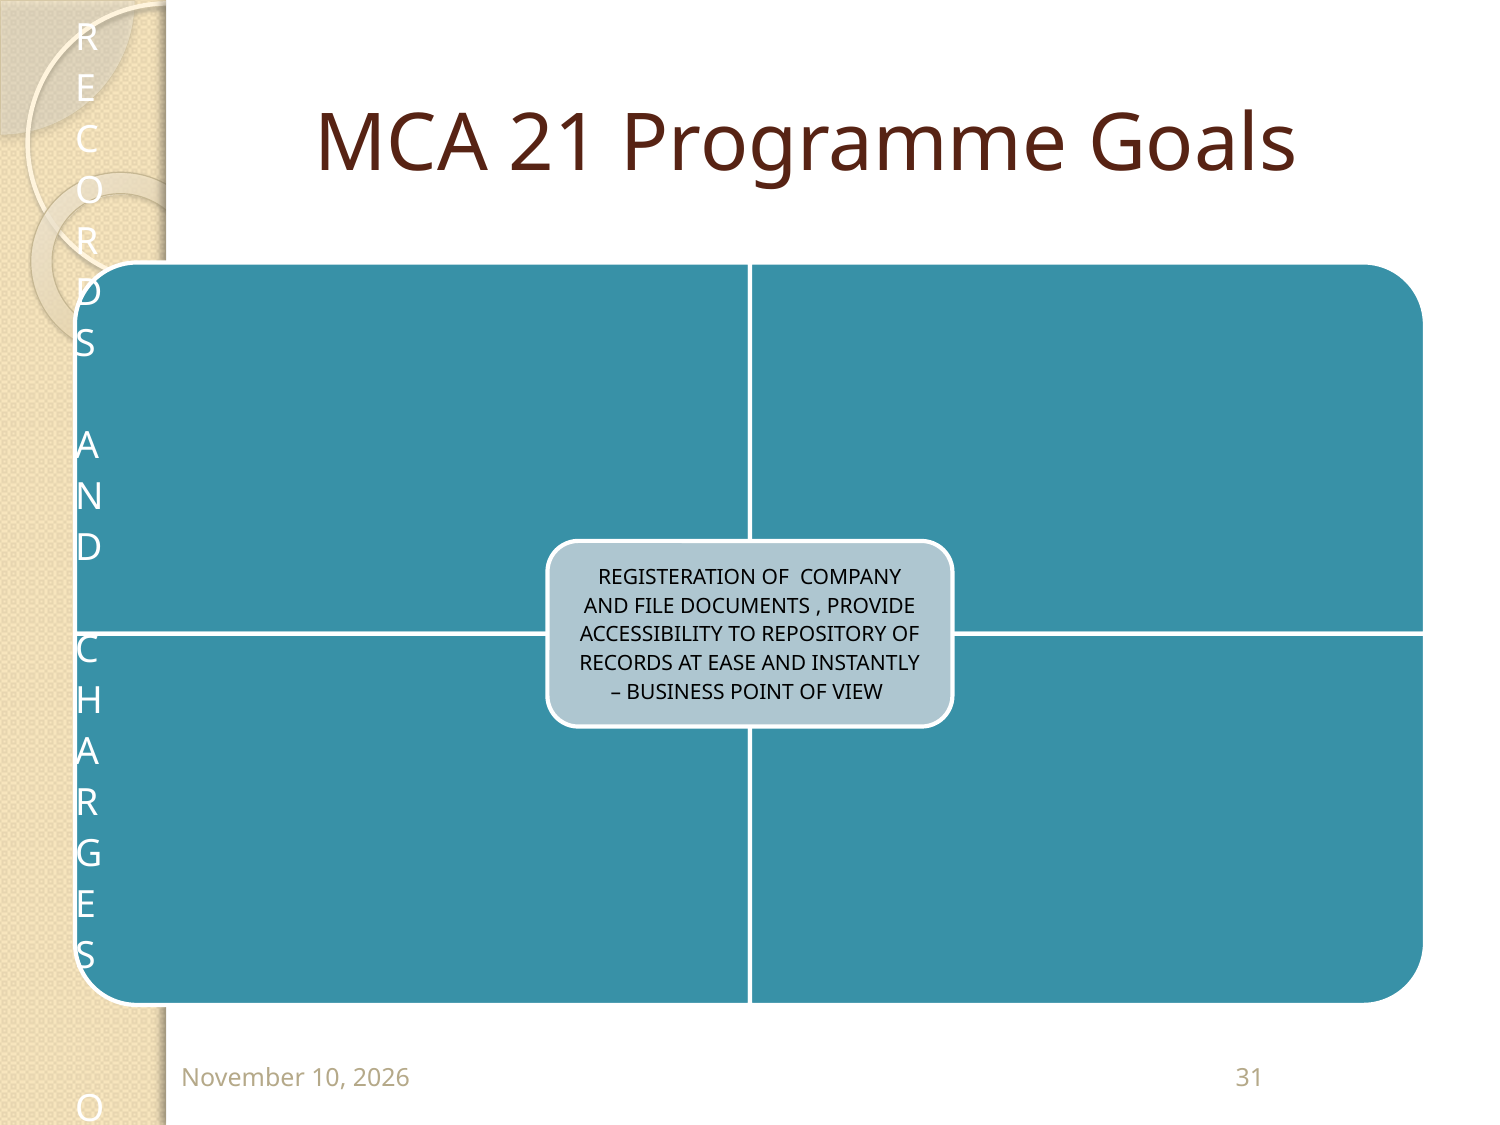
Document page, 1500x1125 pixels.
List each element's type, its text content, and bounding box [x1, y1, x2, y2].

title MCA 21 Programme Goals [300, 45, 1325, 233]
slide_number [75, 1042, 425, 1103]
slide_number 31 [1074, 1042, 1425, 1103]
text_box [74, 262, 1426, 1006]
